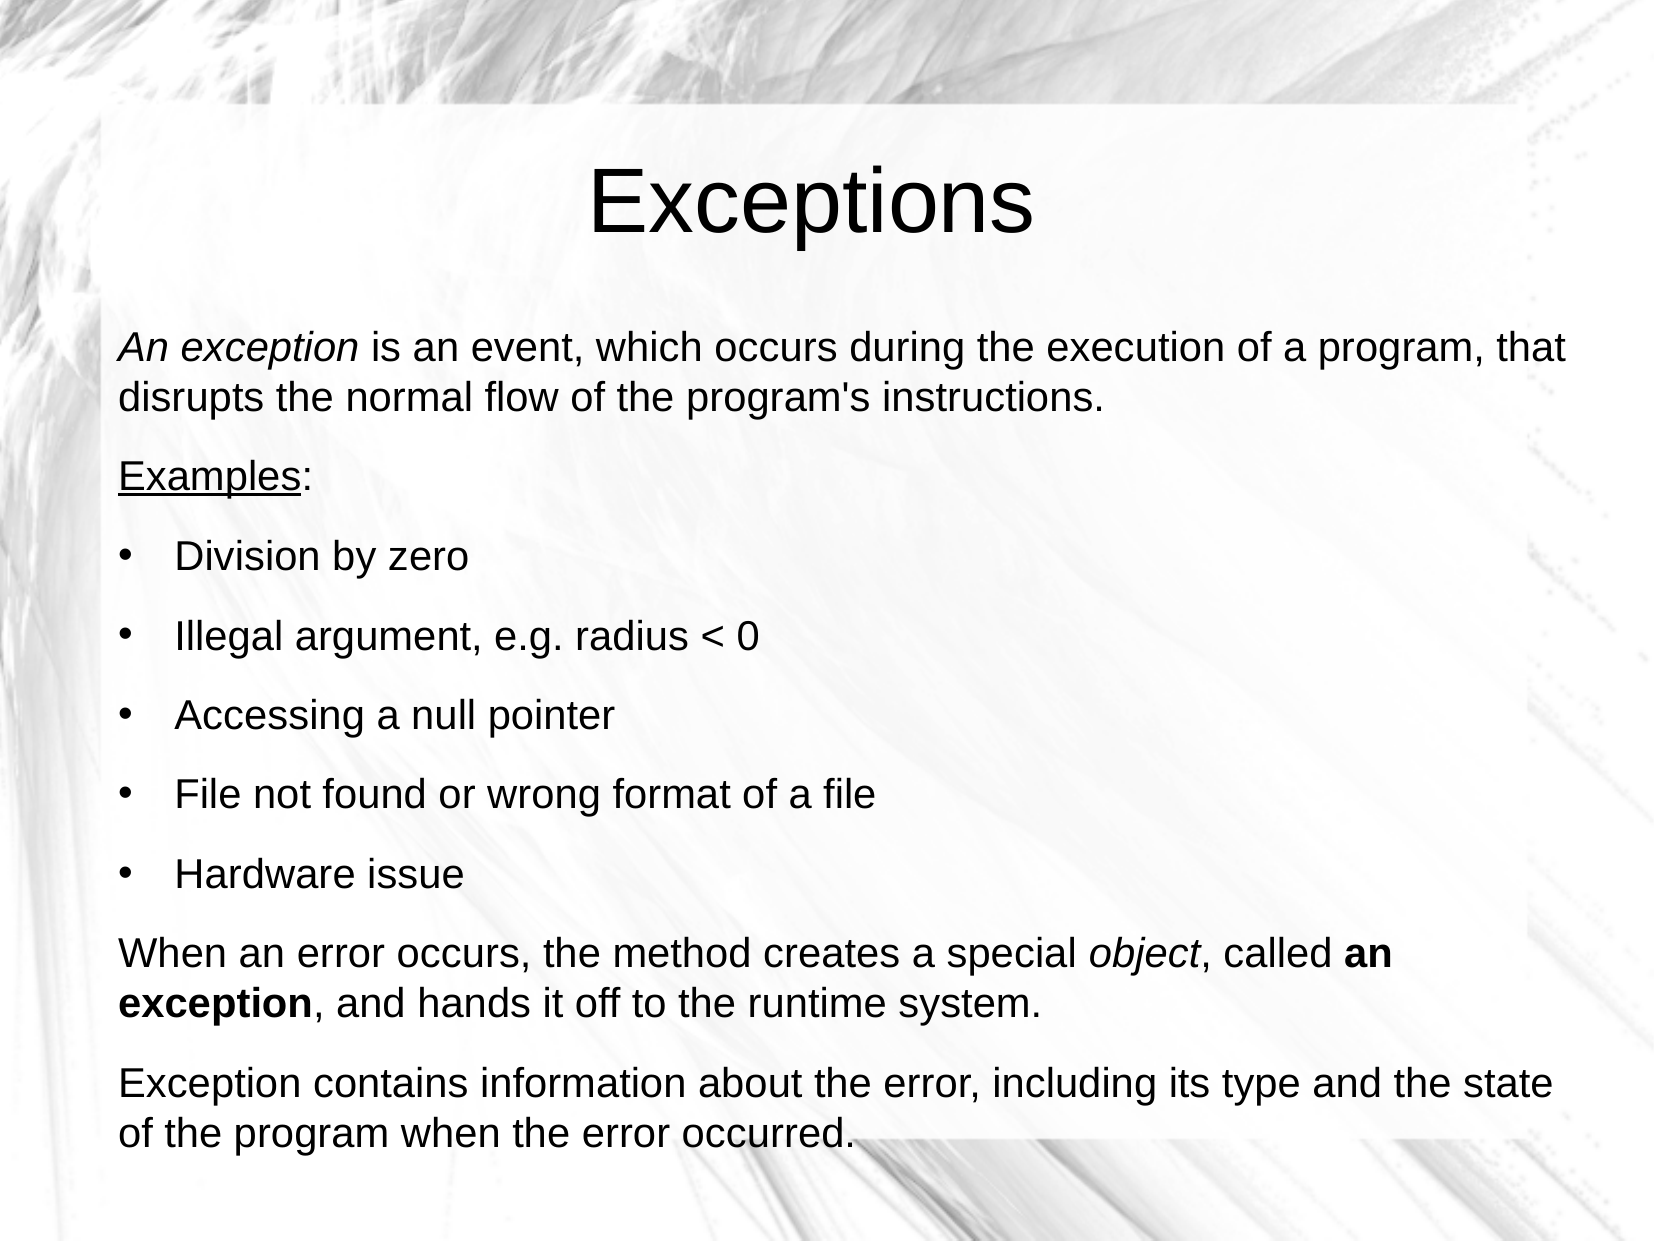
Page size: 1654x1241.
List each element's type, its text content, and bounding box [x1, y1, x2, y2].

picture [0, 0, 1654, 1241]
list An exception is an event, which occurs during the execution of a program, that disrupts the normal flow of the program's instructions. Examples: Division by zero Illegal argument, e.g. radius < 0 Accessing a null pointer File not found or wrong format of a file Hardware issue When an error occurs, the method creates a special object, called an exception, and hands it off to the runtime system. Exception contains information about the error, including its type and the state of the program when the error occurred. [118, 319, 1571, 1102]
title Exceptions [118, 112, 1506, 281]
